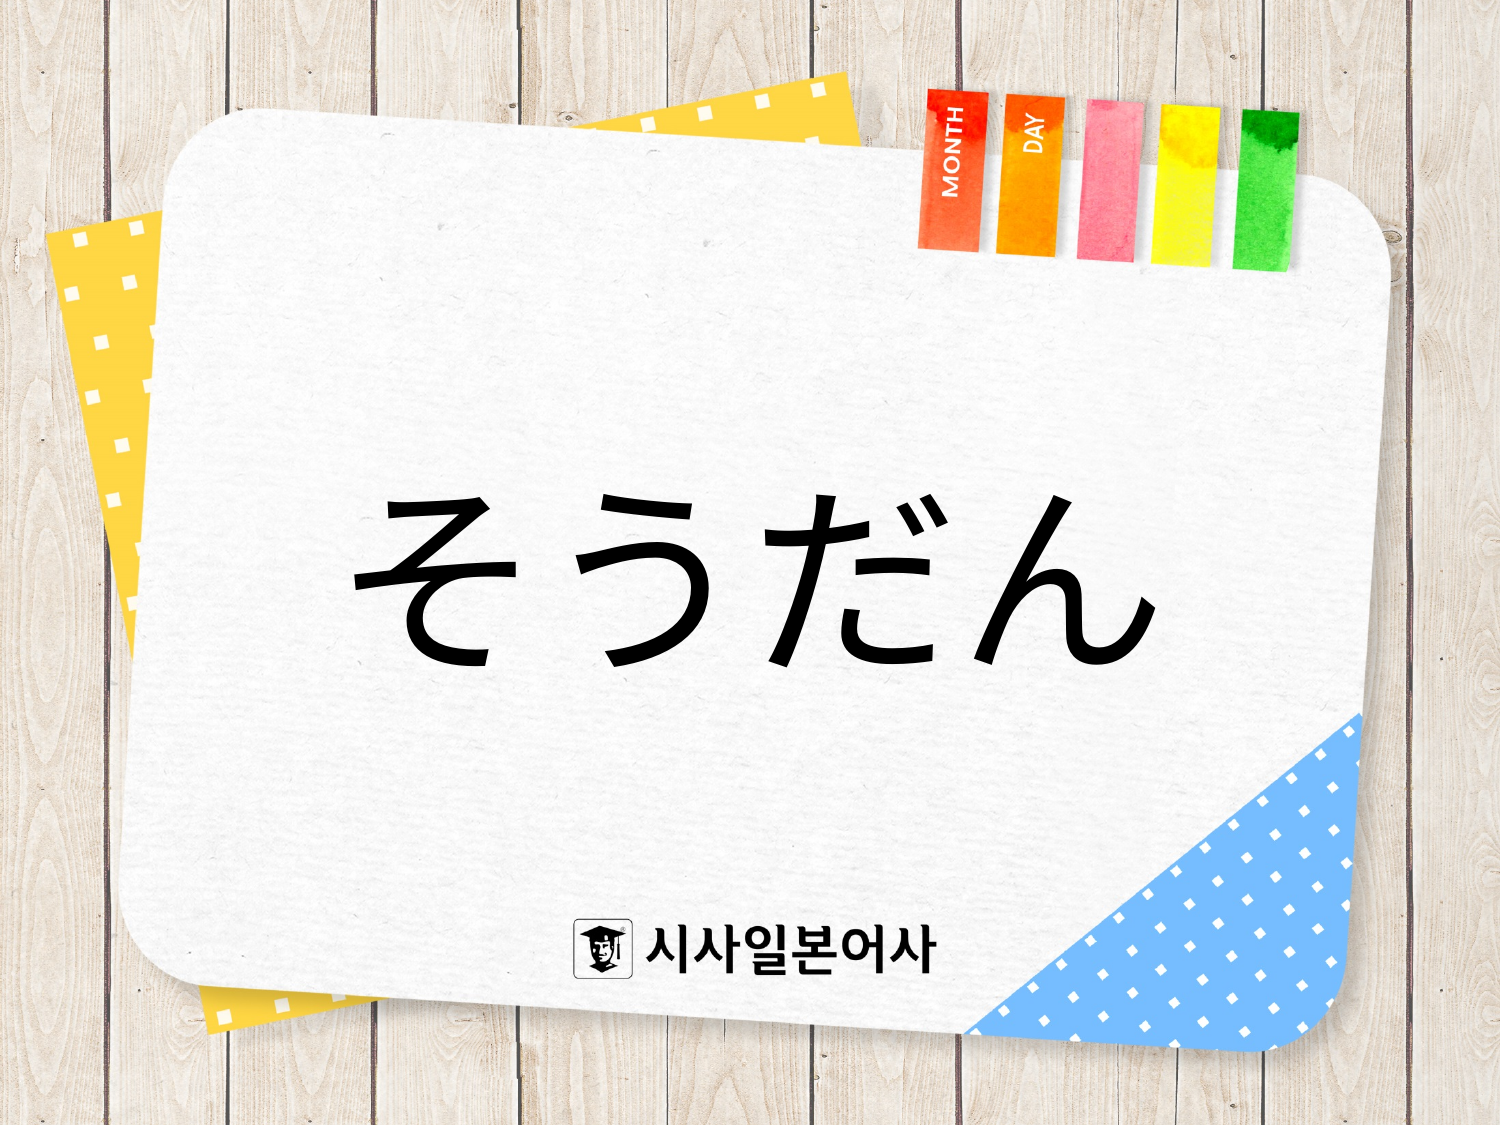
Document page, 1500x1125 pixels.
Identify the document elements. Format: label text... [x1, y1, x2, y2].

picture [0, 0, 1500, 1125]
title そうだん [75, 338, 1425, 811]
